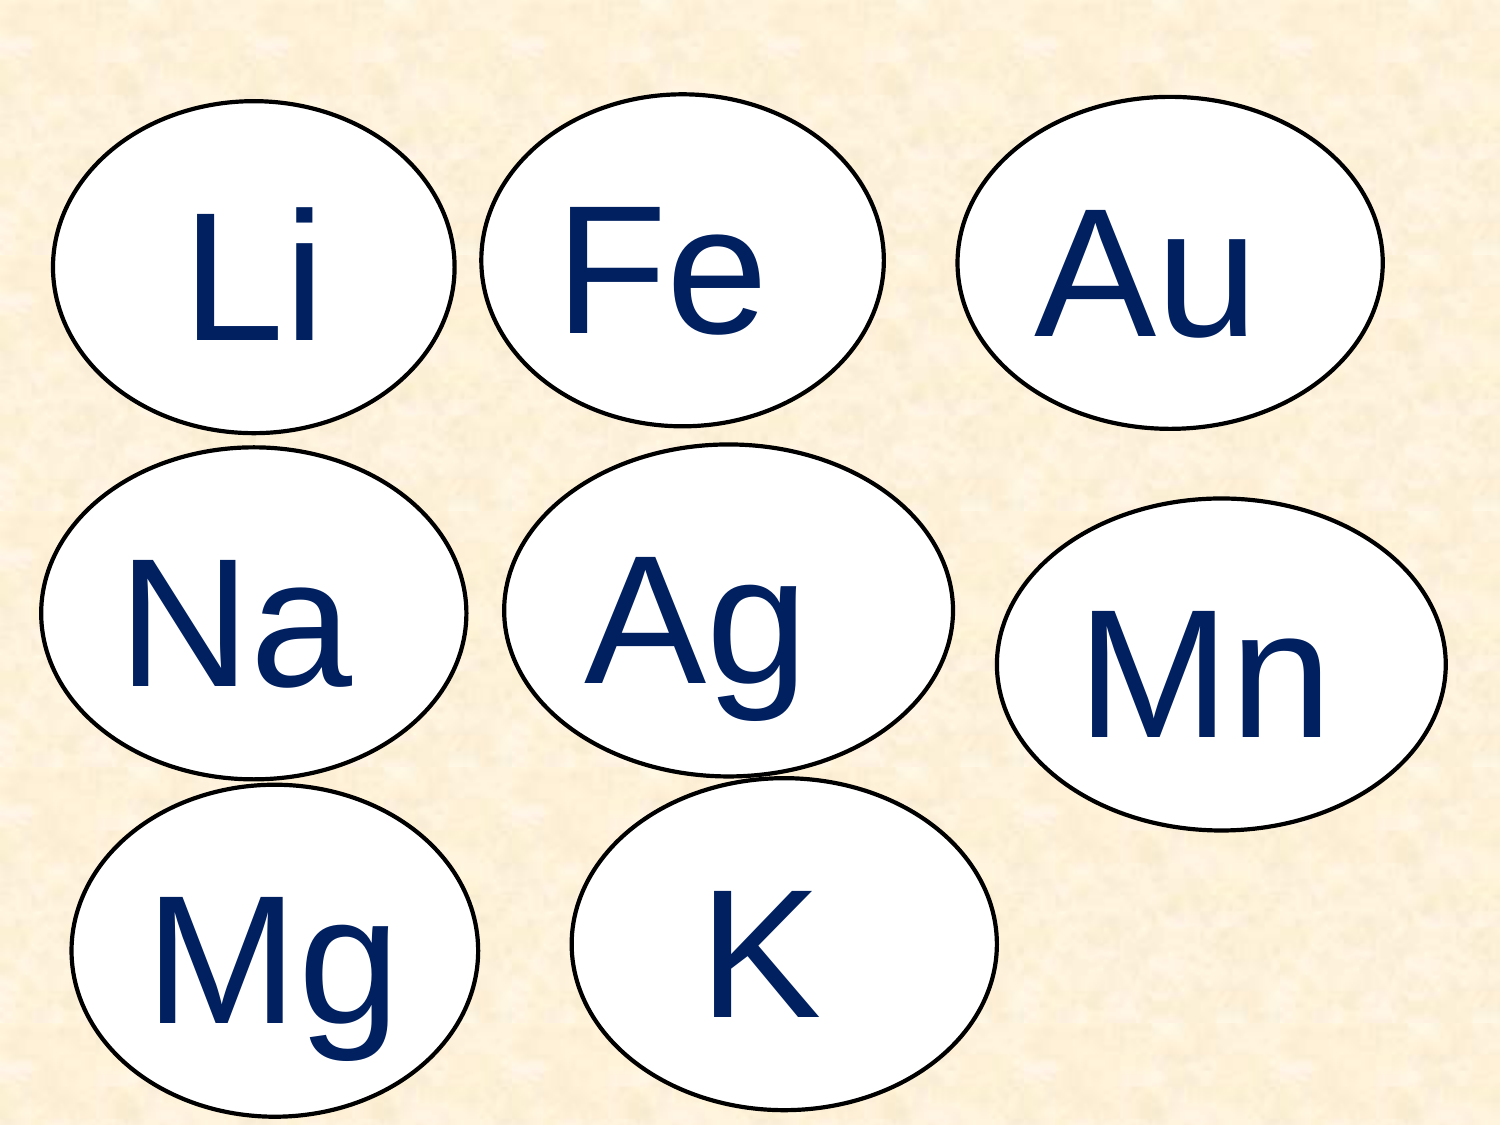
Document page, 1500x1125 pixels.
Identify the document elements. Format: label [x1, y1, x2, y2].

text_box [40, 94, 1446, 1119]
picture [0, 0, 1500, 1125]
